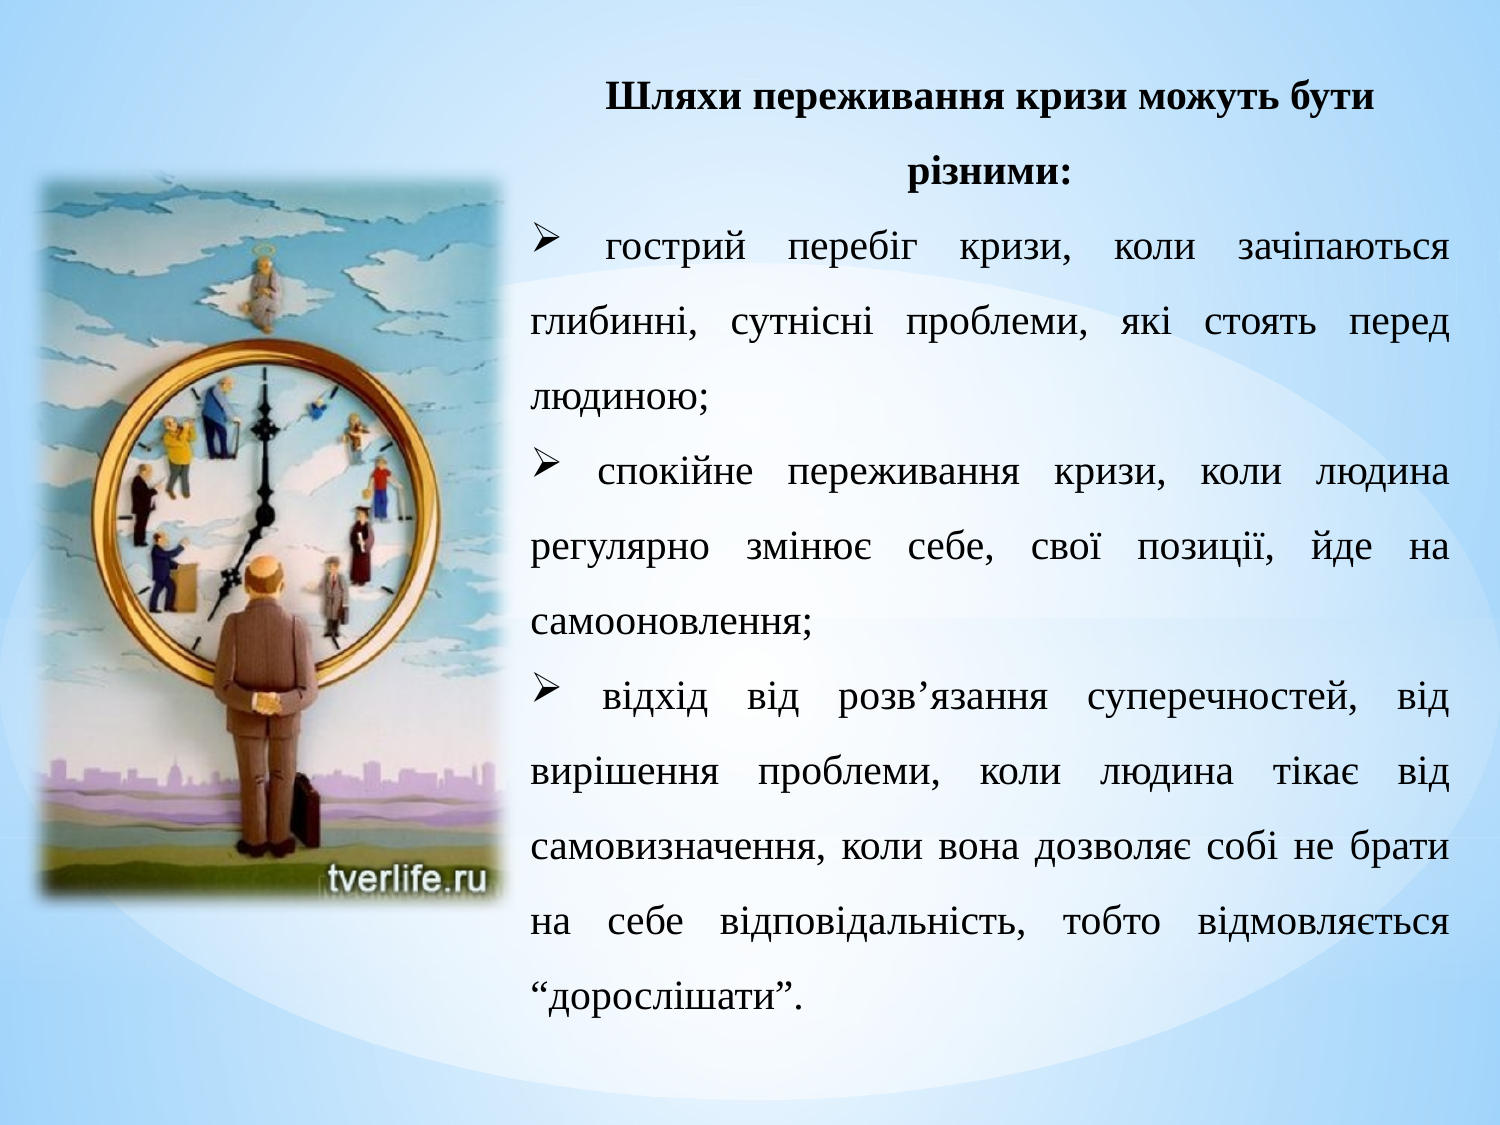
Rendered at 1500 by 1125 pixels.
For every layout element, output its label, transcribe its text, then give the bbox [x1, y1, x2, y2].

picture [23, 163, 516, 915]
text_box Шляхи переживання кризи можуть бути різними: гострий перебіг кризи, коли зачіпаються глибинні, сутнісні проблеми, які стоять перед людиною; спокійне переживання кризи, коли людина регулярно змінює себе, свої позиції, йде на самооновлення; відхід від розв’язання суперечностей, від вирішення проблеми, коли людина тікає від самовизначення, коли вона дозволяє собі не брати на себе відповідальність, тобто відмовляється “дорослішати”. [515, 35, 1465, 1025]
